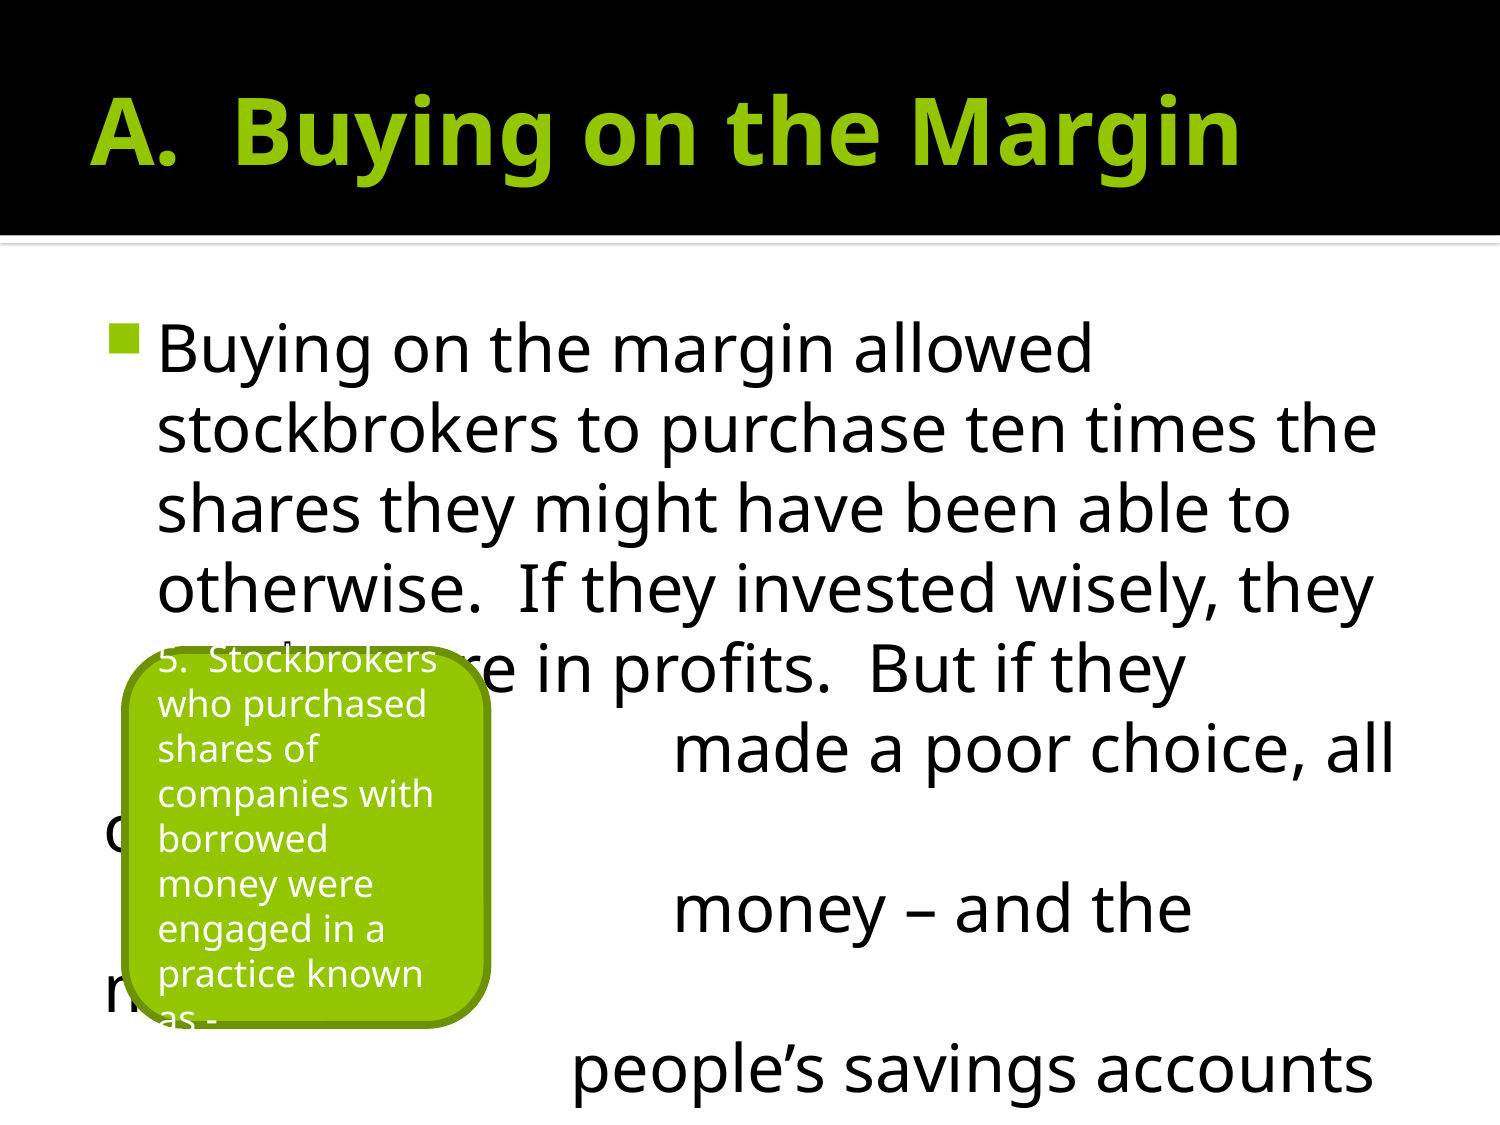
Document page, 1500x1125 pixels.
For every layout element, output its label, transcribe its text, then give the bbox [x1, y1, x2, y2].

list Buying on the margin allowed stockbrokers to purchase ten times the shares they might have been able to otherwise. If they invested wisely, they made more in profits. But if they made a poor choice, all of their money – and the money in people’s savings accounts - was gone. [75, 291, 1425, 1050]
title A. Buying on the Margin [75, 25, 1425, 231]
text_box 5. Stockbrokers who purchased shares of companies with borrowed money were engaged in a practice known as - [121, 646, 492, 1029]
